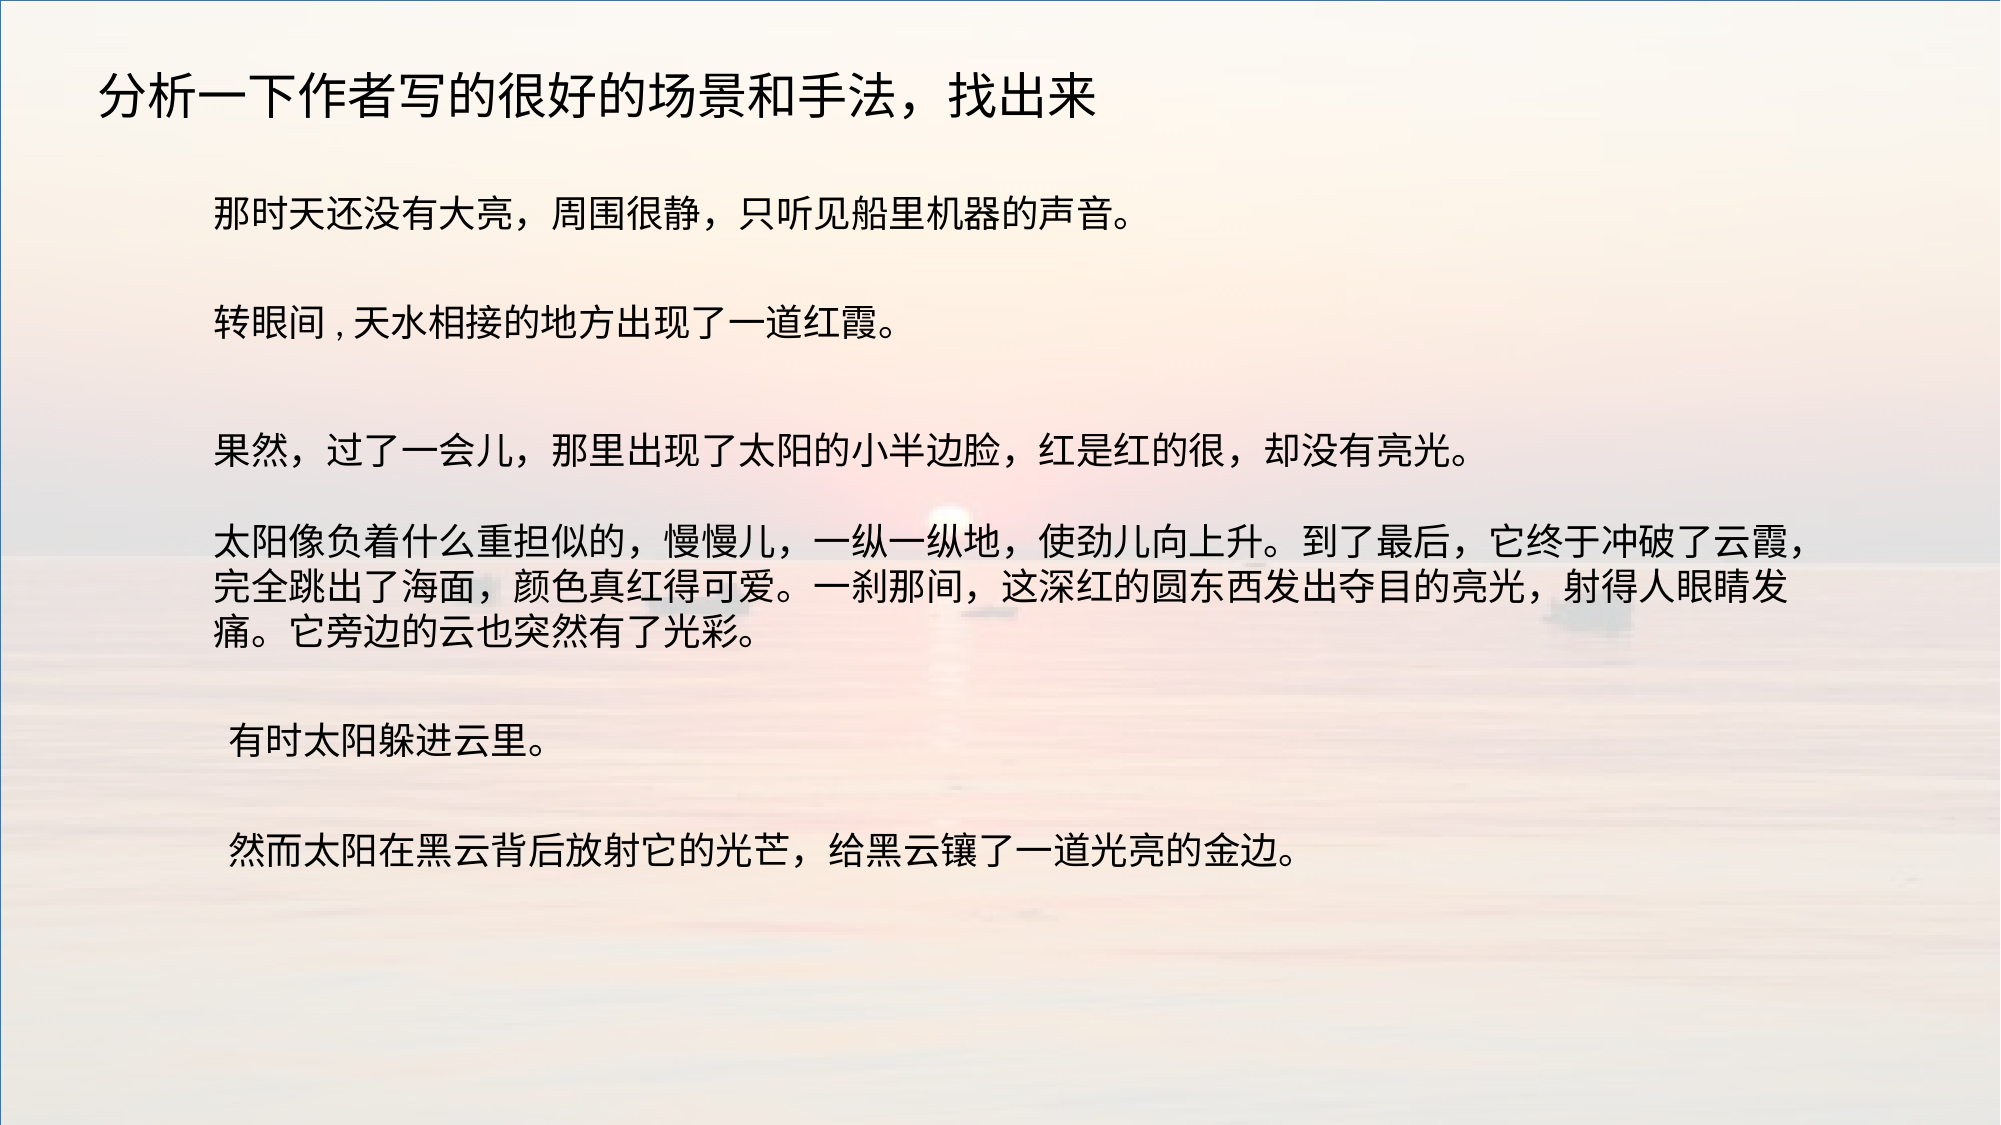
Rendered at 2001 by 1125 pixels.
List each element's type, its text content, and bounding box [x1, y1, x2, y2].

text_box 分析一下作者写的很好的场景和手法，找出来 [83, 57, 1903, 133]
text_box 然而太阳在黑云背后放射它的光芒，给黑云镶了一道光亮的金边。 [213, 819, 1658, 880]
text_box 太阳像负着什么重担似的，慢慢儿，一纵一纵地，使劲儿向上升。到了最后，它终于冲破了云霞，完全跳出了海面，颜色真红得可爱。一刹那间，这深红的圆东西发出夺目的亮光，射得人眼睛发痛。它旁边的云也突然有了光彩。 [198, 510, 1831, 660]
text_box 果然，过了一会儿，那里出现了太阳的小半边脸，红是红的很，却没有亮光。 [198, 419, 1589, 480]
text_box 有时太阳躲进云里。 [213, 709, 631, 769]
text_box 转眼间,天水相接的地方出现了一道红霞。 [198, 291, 1052, 352]
text_box 那时天还没有大亮，周围很静，只听见船里机器的声音。 [198, 182, 1327, 242]
